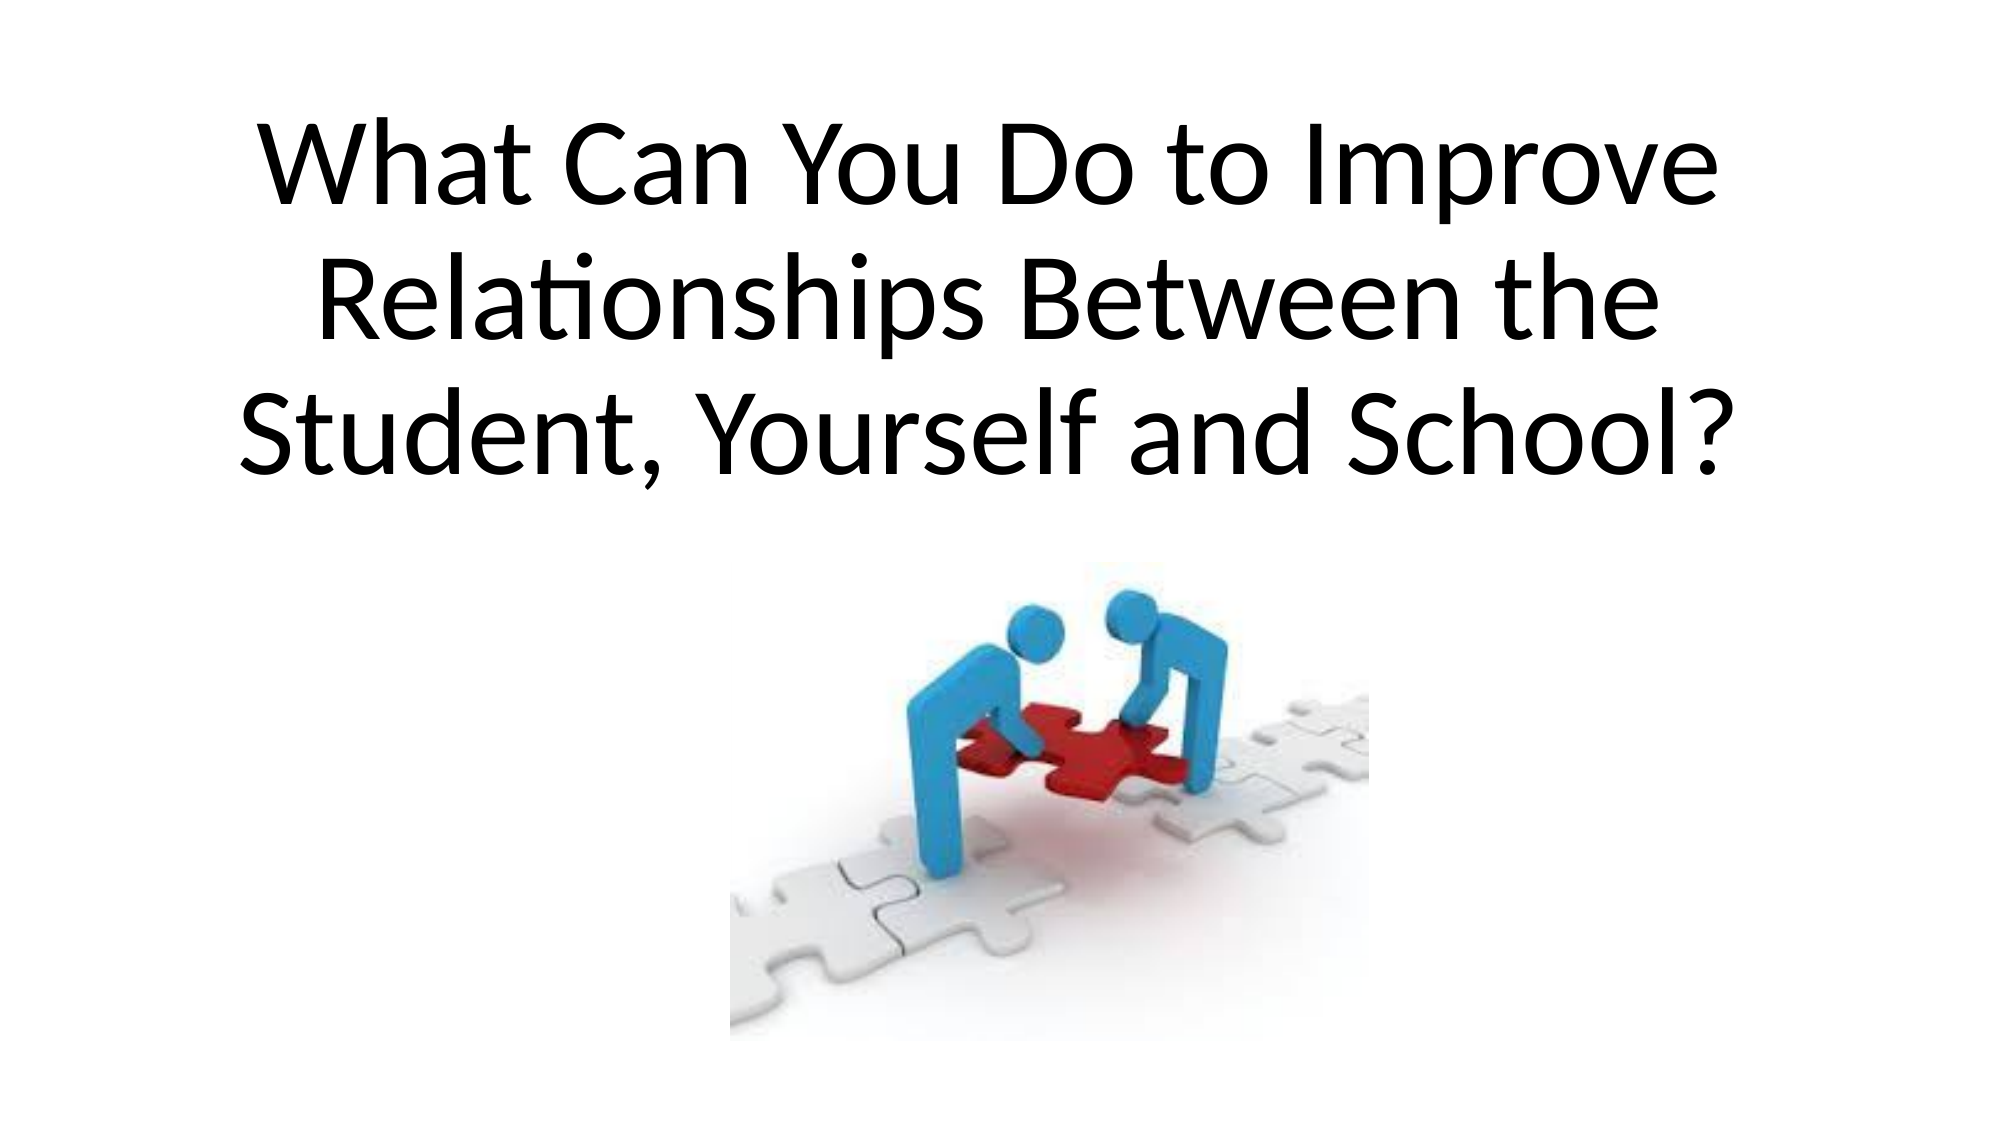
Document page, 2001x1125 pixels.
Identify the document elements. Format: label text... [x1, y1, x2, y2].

picture [730, 562, 1369, 1041]
list What Can You Do to Improve Relationships Between the Student, Yourself and School? [116, 89, 1863, 1014]
